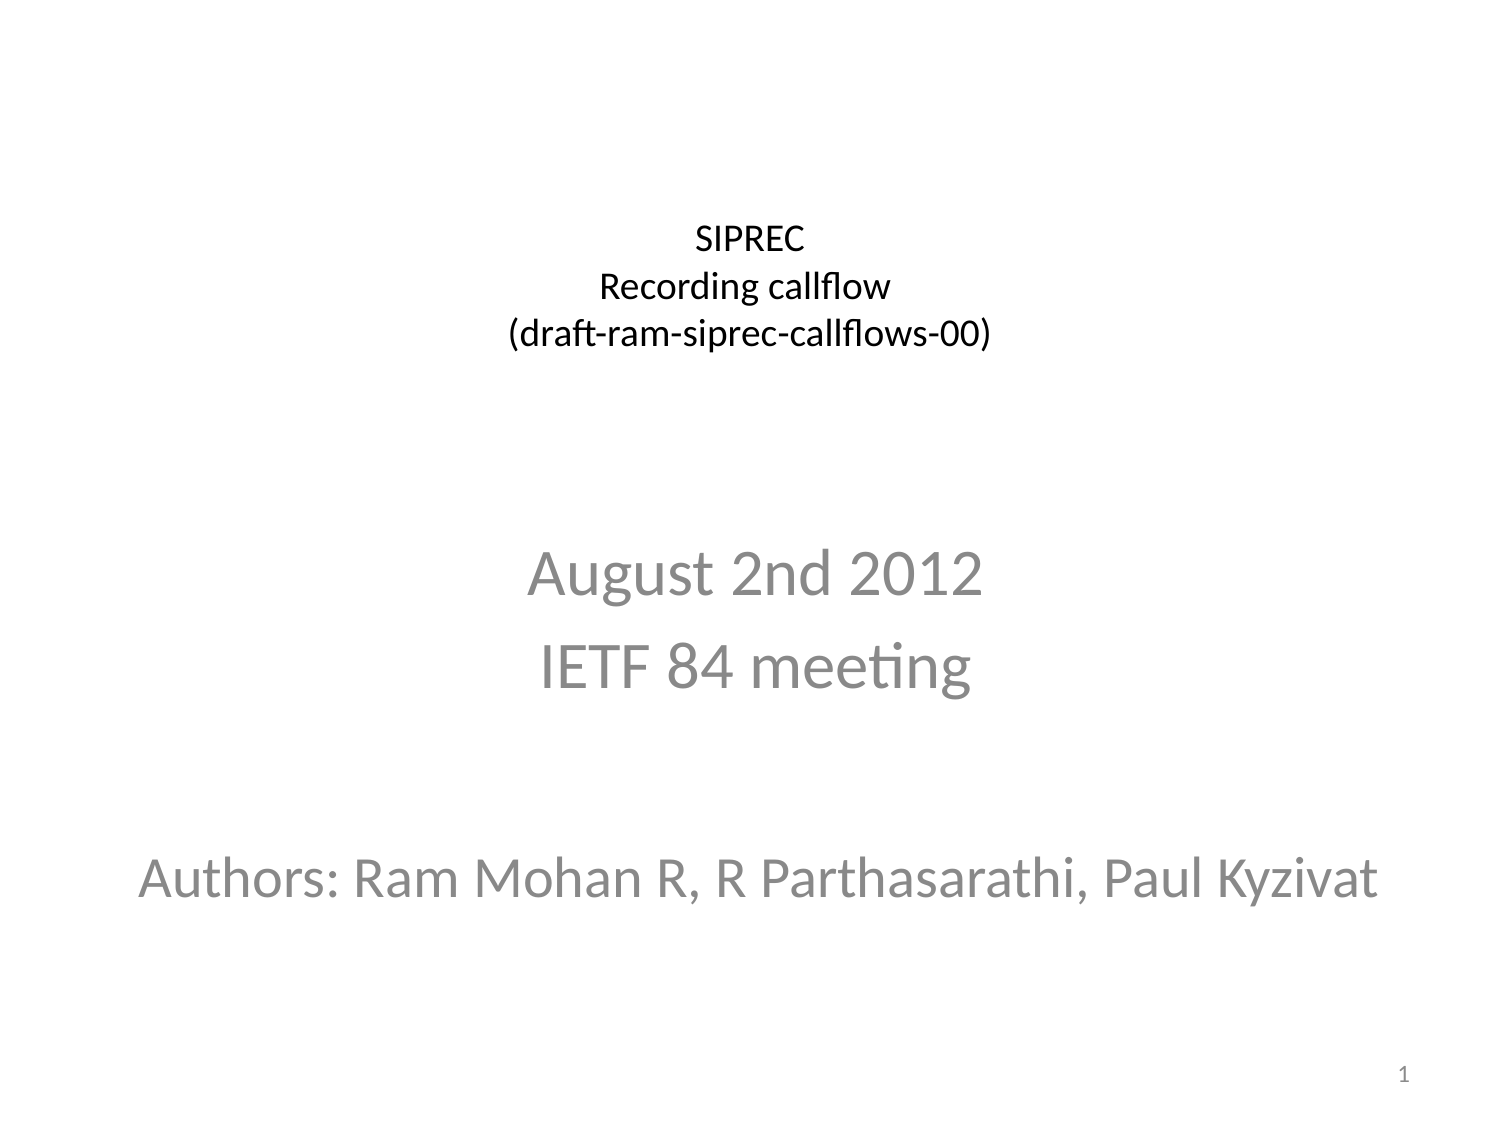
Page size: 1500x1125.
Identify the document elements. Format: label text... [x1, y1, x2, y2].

title SIPREC Recording callflow (draft-ram-siprec-callflows-00) [112, 202, 1388, 445]
slide_number 1 [1074, 1042, 1425, 1103]
text_box Authors: Ram Mohan R, R Parthasarathi, Paul Kyzivat [62, 750, 1469, 916]
subtitle August 2nd 2012 IETF 84 meeting [163, 520, 1348, 750]
